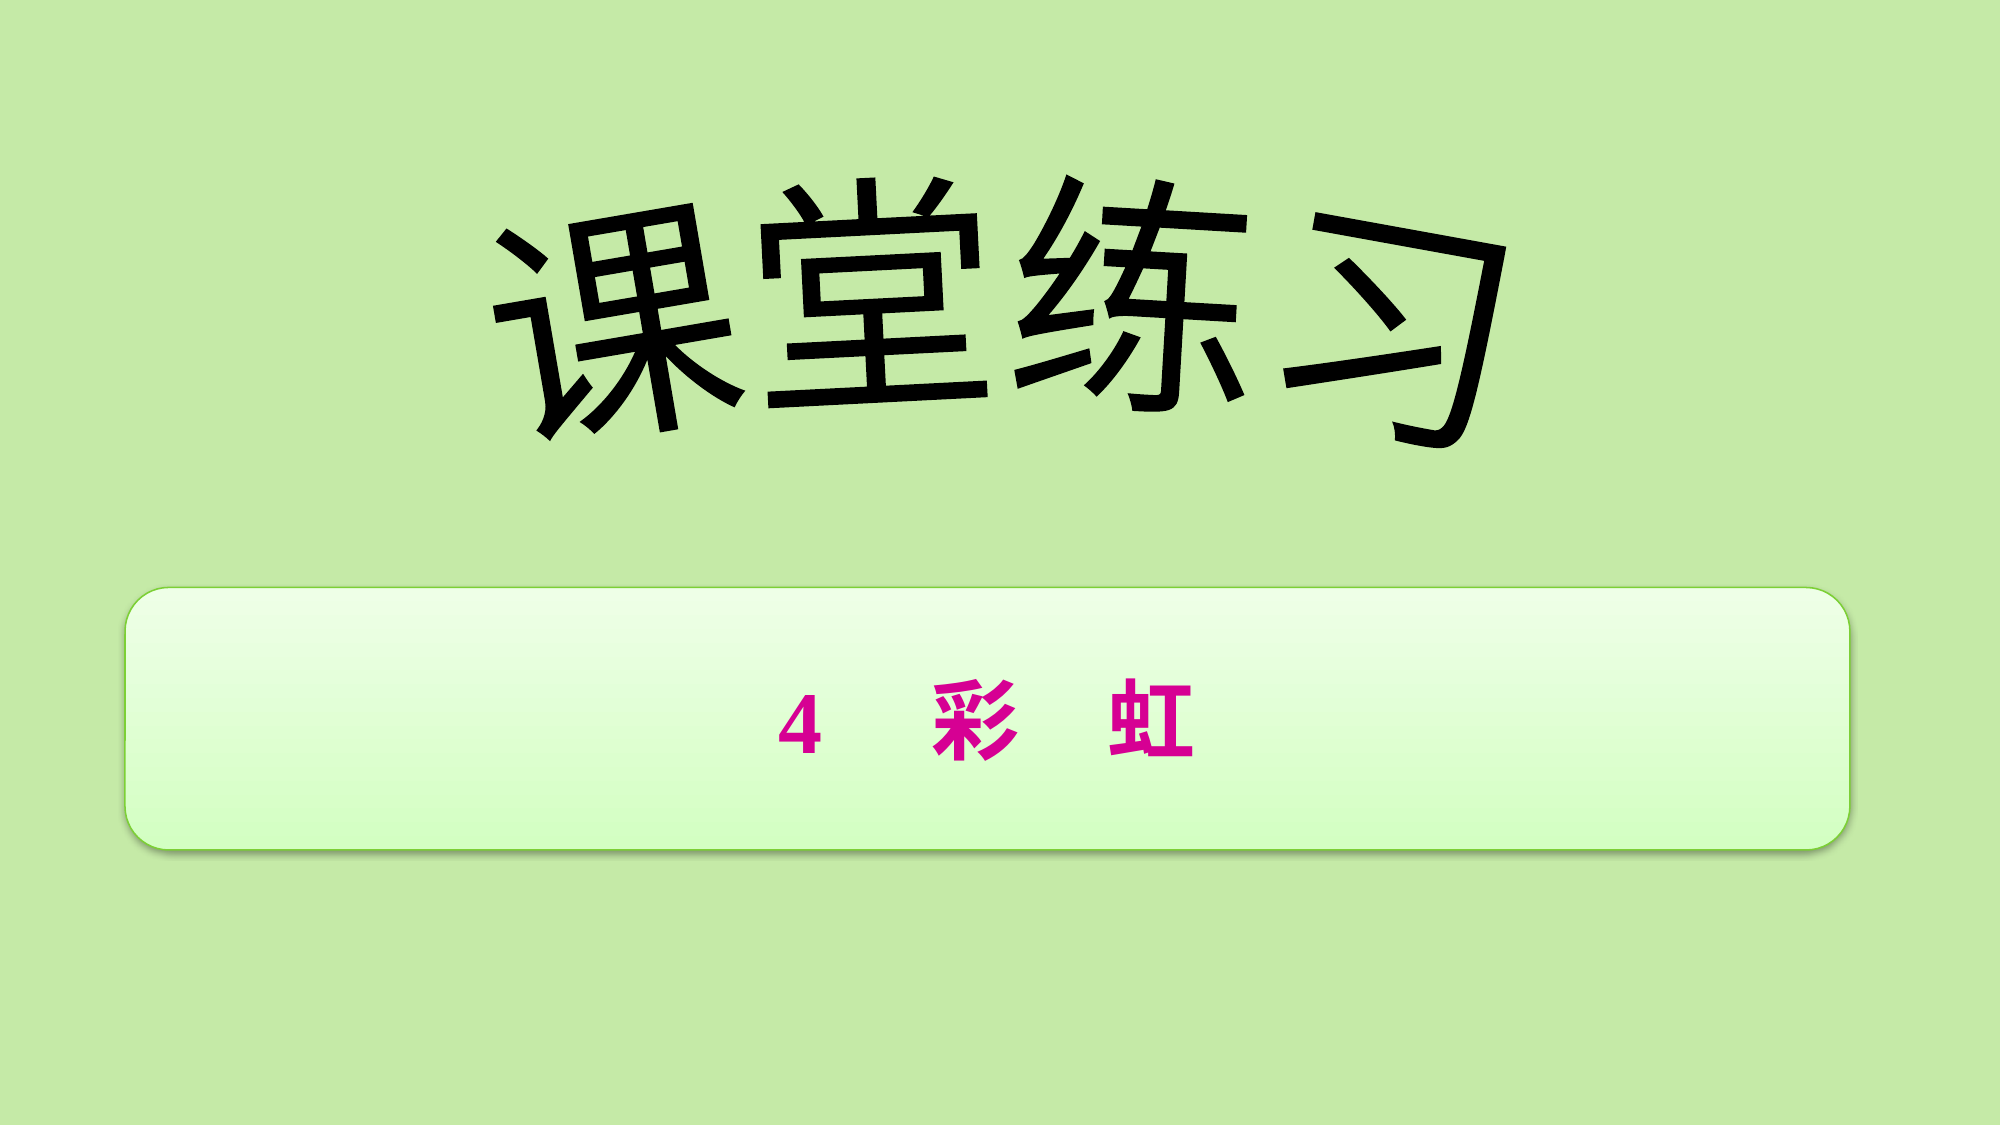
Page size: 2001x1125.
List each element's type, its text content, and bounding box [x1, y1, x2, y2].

text_box 4 彩 虹 [124, 586, 1851, 851]
